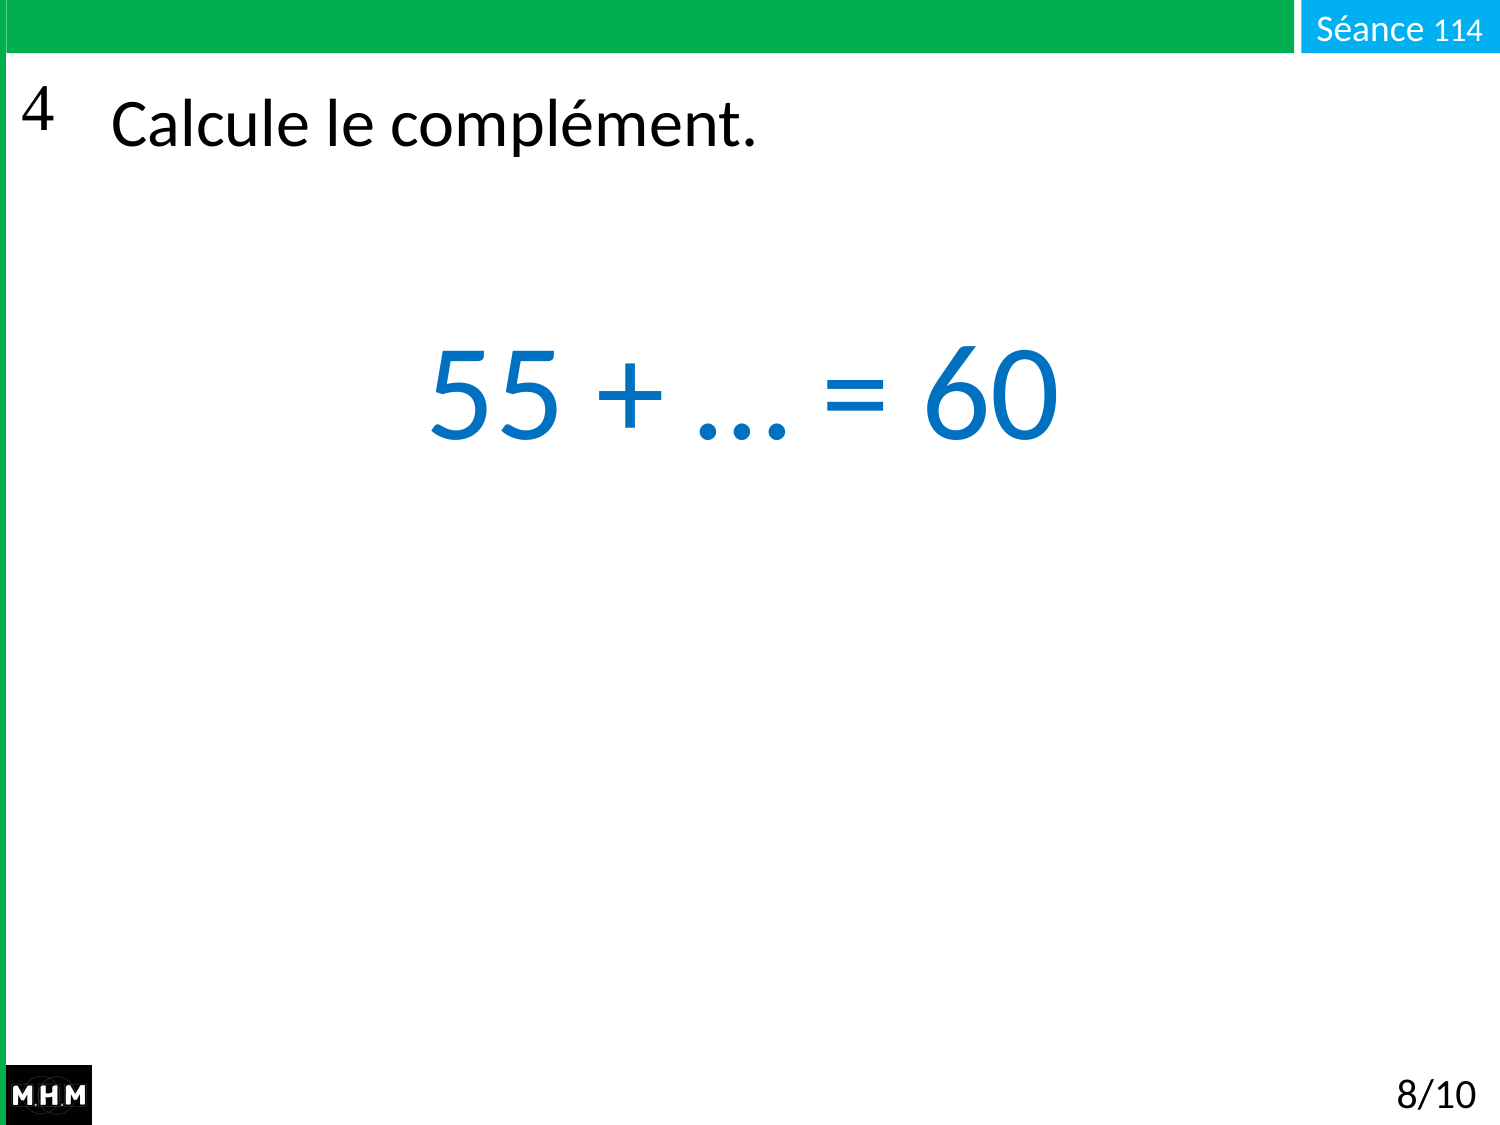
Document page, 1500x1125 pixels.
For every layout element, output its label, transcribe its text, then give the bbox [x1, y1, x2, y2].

list 8/10 [1373, 1064, 1500, 1125]
text_box 55 + … = 60 [396, 294, 1091, 475]
picture [6, 1065, 92, 1125]
title Calcule le complément. [96, 80, 1391, 170]
